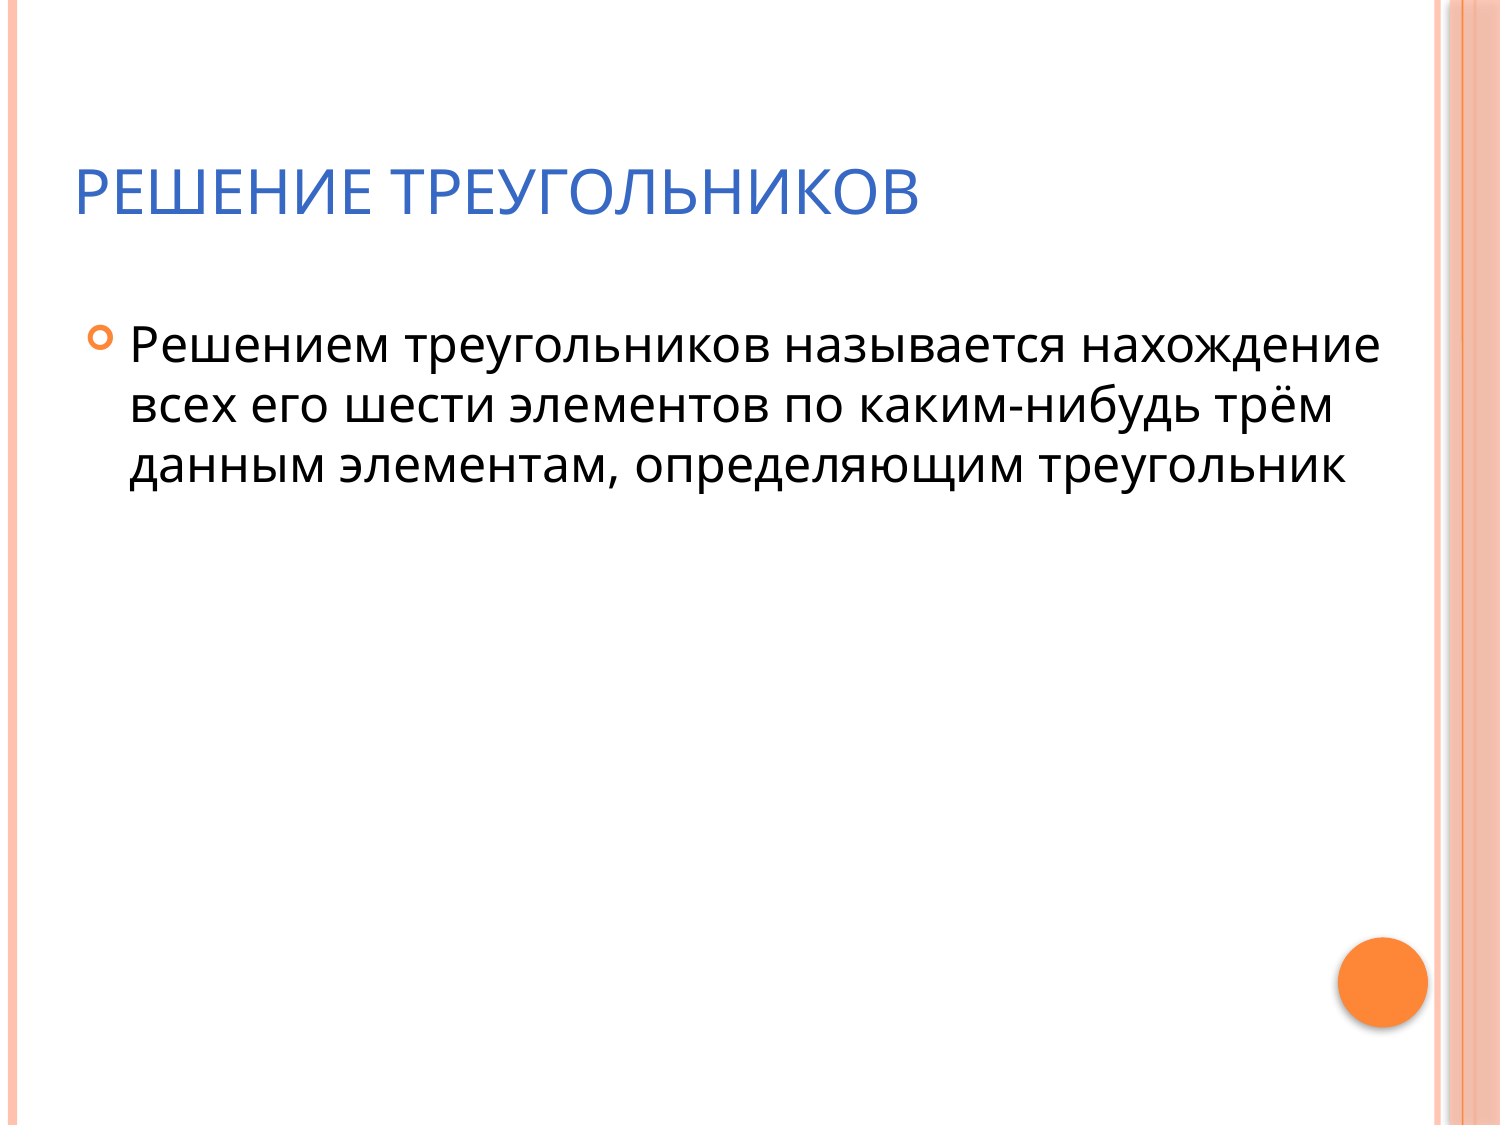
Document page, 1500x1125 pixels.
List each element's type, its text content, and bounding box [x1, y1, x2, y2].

list Решением треугольников называется нахождение всех его шести элементов по каким-нибудь трём данным элементам, определяющим треугольник [70, 304, 1421, 1048]
title Решение треугольников [58, 46, 1409, 235]
